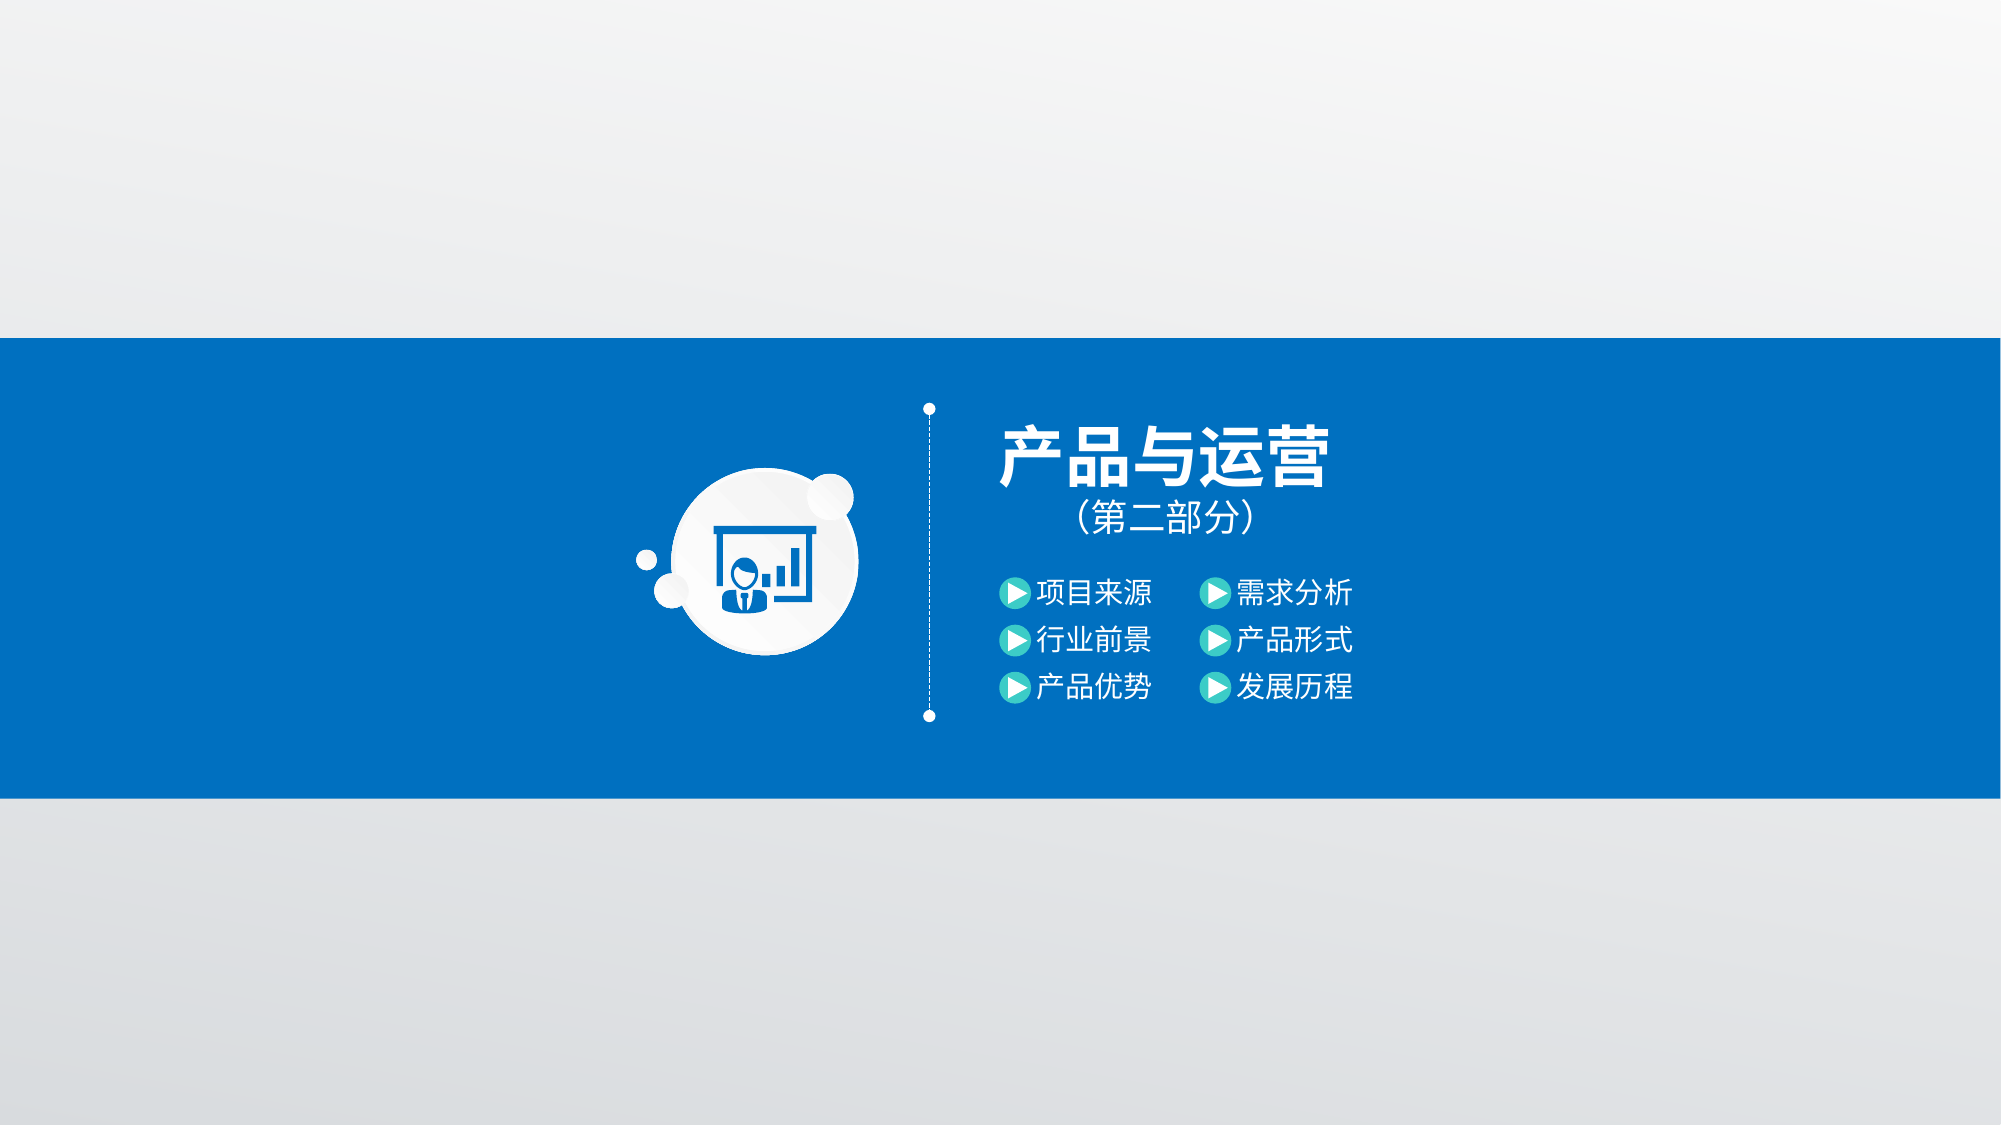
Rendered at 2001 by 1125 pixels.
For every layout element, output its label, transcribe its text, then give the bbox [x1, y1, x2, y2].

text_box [1201, 573, 1438, 610]
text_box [1001, 621, 1200, 658]
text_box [806, 473, 854, 522]
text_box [671, 467, 859, 656]
text_box [0, 336, 2001, 801]
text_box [1201, 621, 1438, 658]
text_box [654, 573, 690, 609]
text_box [1001, 668, 1200, 705]
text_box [1201, 668, 1438, 705]
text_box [1001, 573, 1200, 610]
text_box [636, 549, 658, 571]
text_box 产品与运营 （第二部分） [976, 408, 1355, 546]
